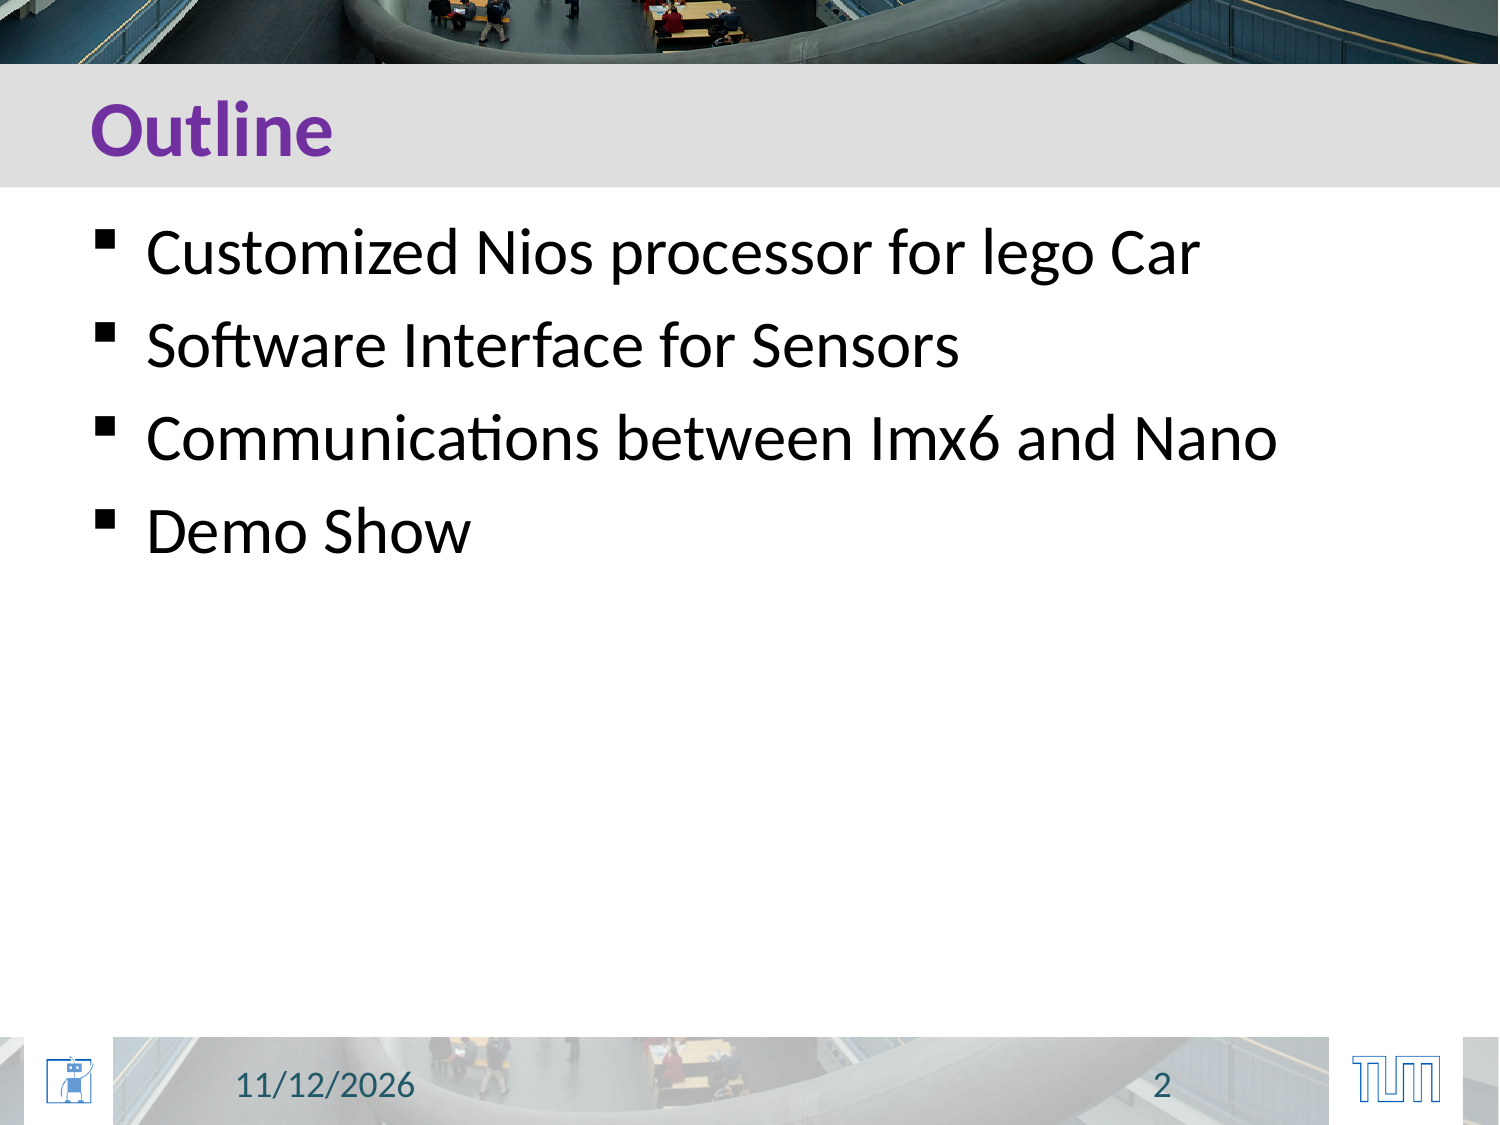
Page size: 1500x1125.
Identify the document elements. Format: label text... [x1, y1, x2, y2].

title Outline [75, 62, 1425, 188]
slide_number 2 [1012, 1052, 1313, 1113]
list Customized Nios processor for lego Car Software Interface for Sensors Communications between Imx6 and Nano Demo Show [75, 200, 1425, 1025]
picture [0, 0, 1500, 64]
picture [0, 1032, 1500, 1125]
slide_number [162, 1052, 488, 1113]
